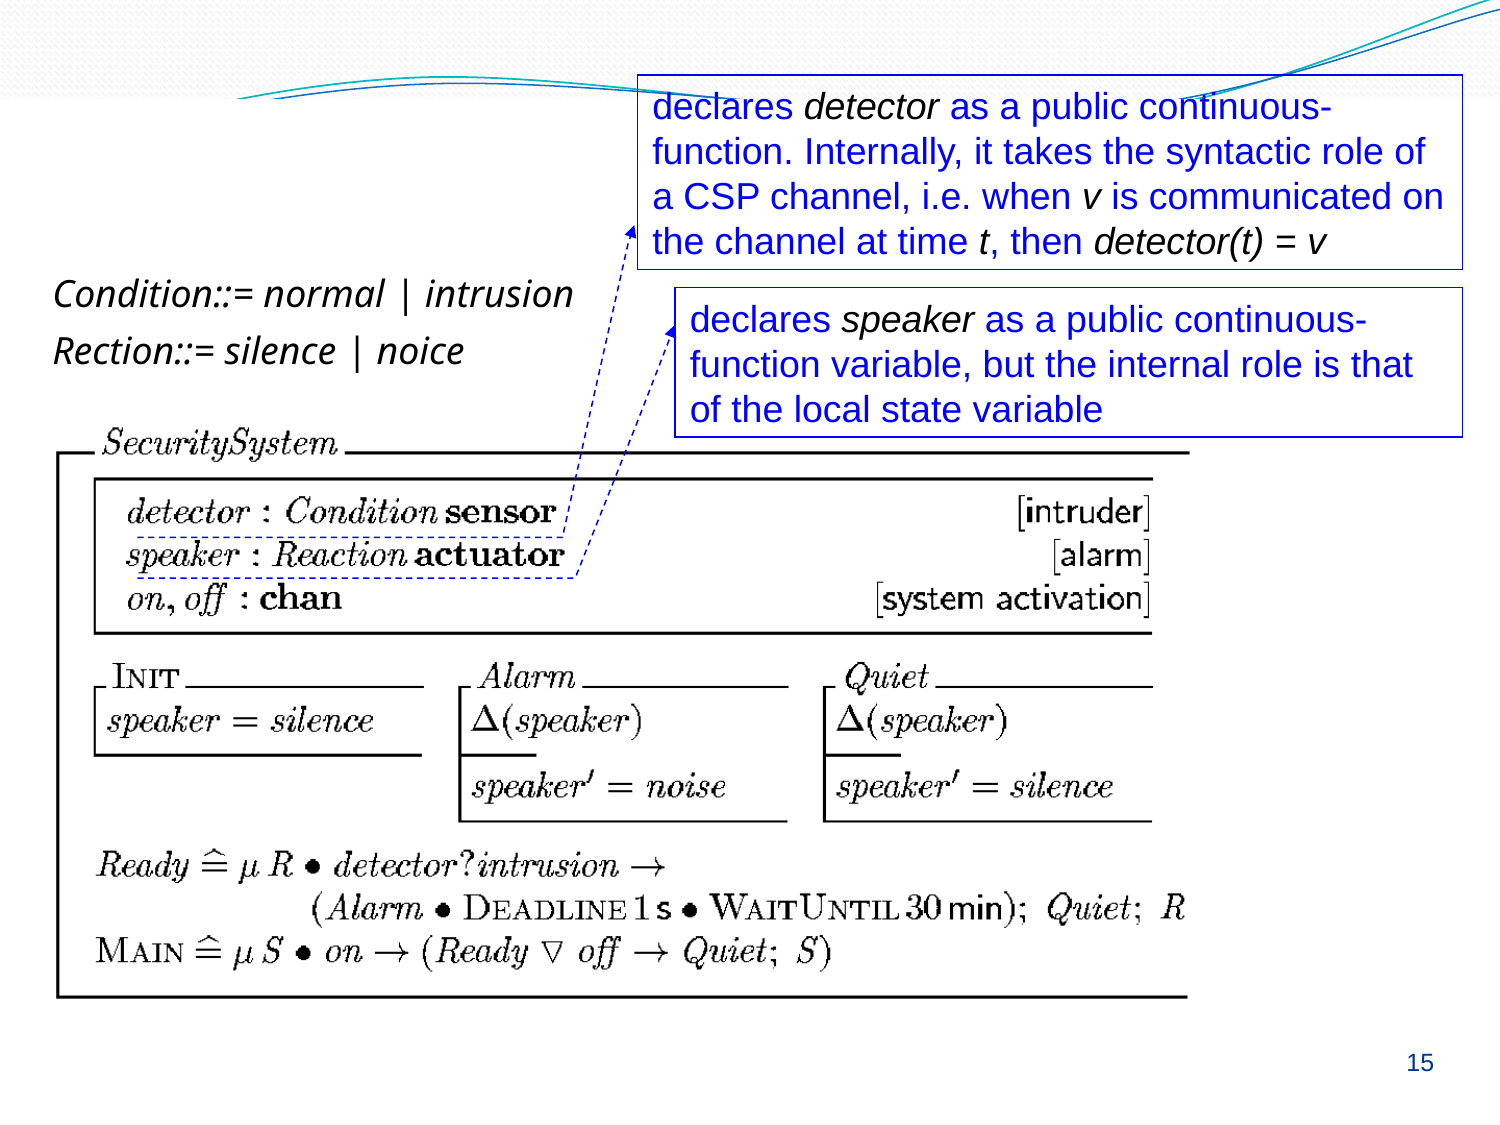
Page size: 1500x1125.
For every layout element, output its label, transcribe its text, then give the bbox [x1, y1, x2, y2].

text_box declares detector as a public continuous-function. Internally, it takes the syntactic role of a CSP channel, i.e. when v is communicated on the channel at time t, then detector(t) = v [637, 74, 1463, 98]
picture [0, 99, 1500, 1125]
